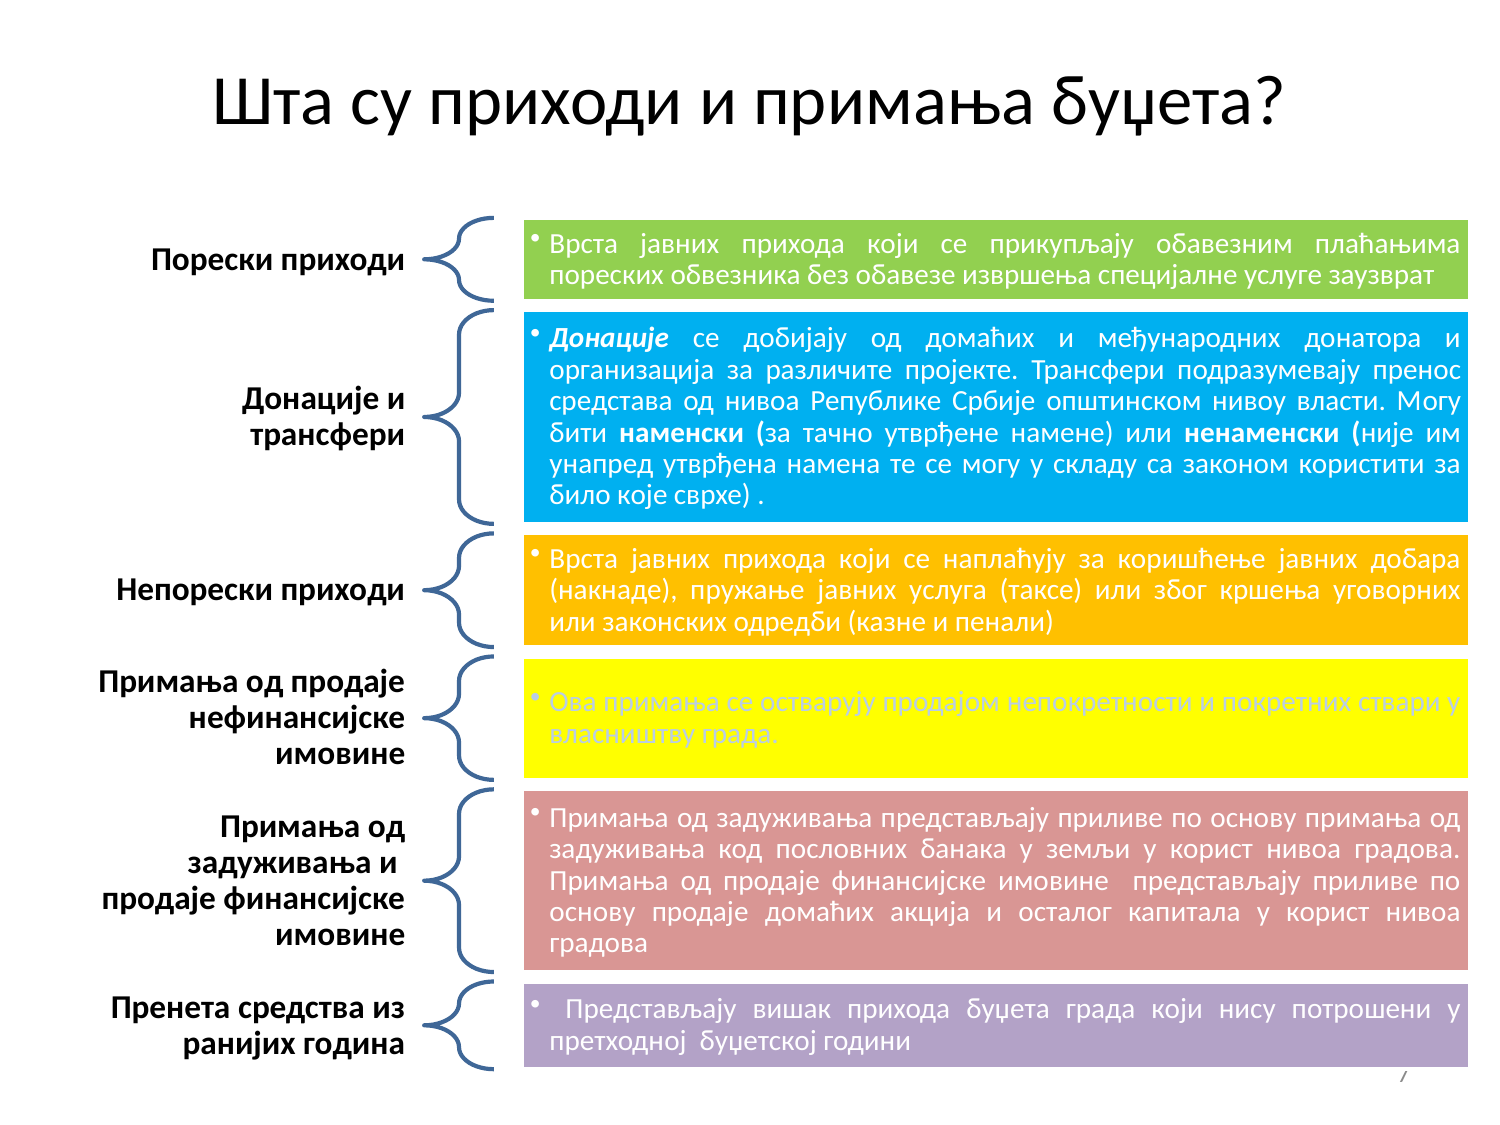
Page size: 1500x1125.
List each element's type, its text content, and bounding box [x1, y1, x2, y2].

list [74, 184, 1471, 1103]
title Шта су приходи и примања буџета? [75, 45, 1425, 147]
